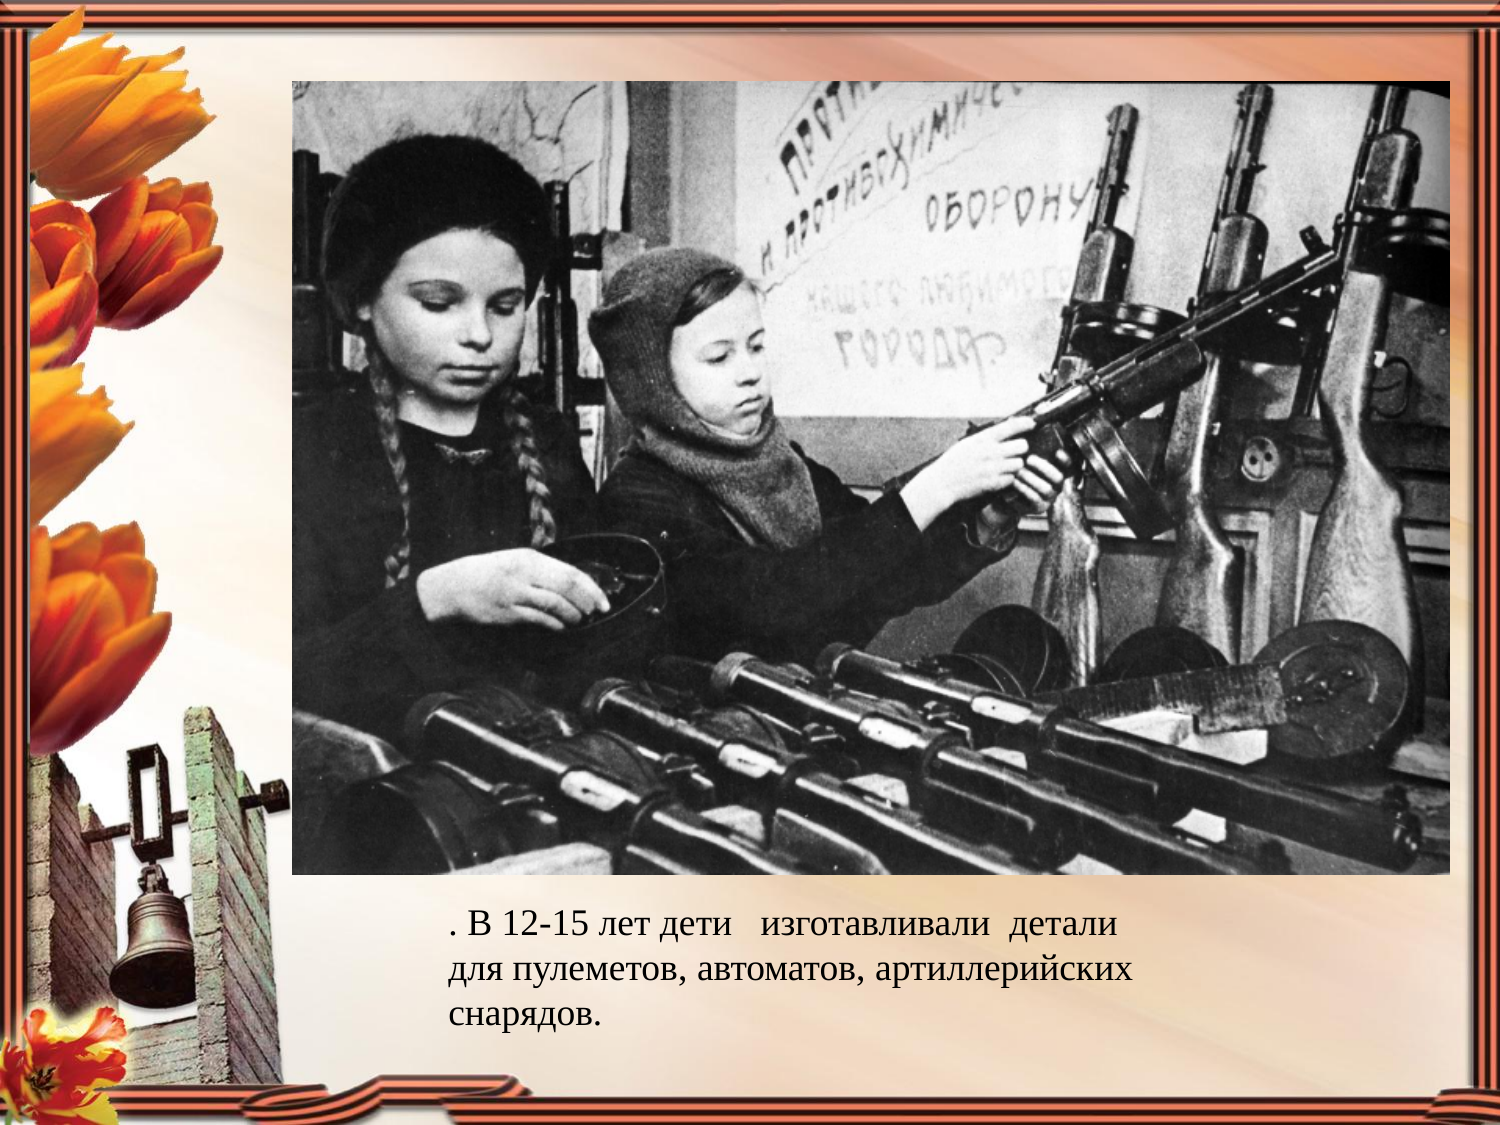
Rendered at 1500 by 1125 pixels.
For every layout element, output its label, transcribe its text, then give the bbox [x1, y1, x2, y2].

picture [0, 0, 1500, 1125]
text_box . В 12-15 лет дети изготавливали детали для пулеметов, автоматов, артиллерийских снарядов. [433, 890, 1184, 1041]
